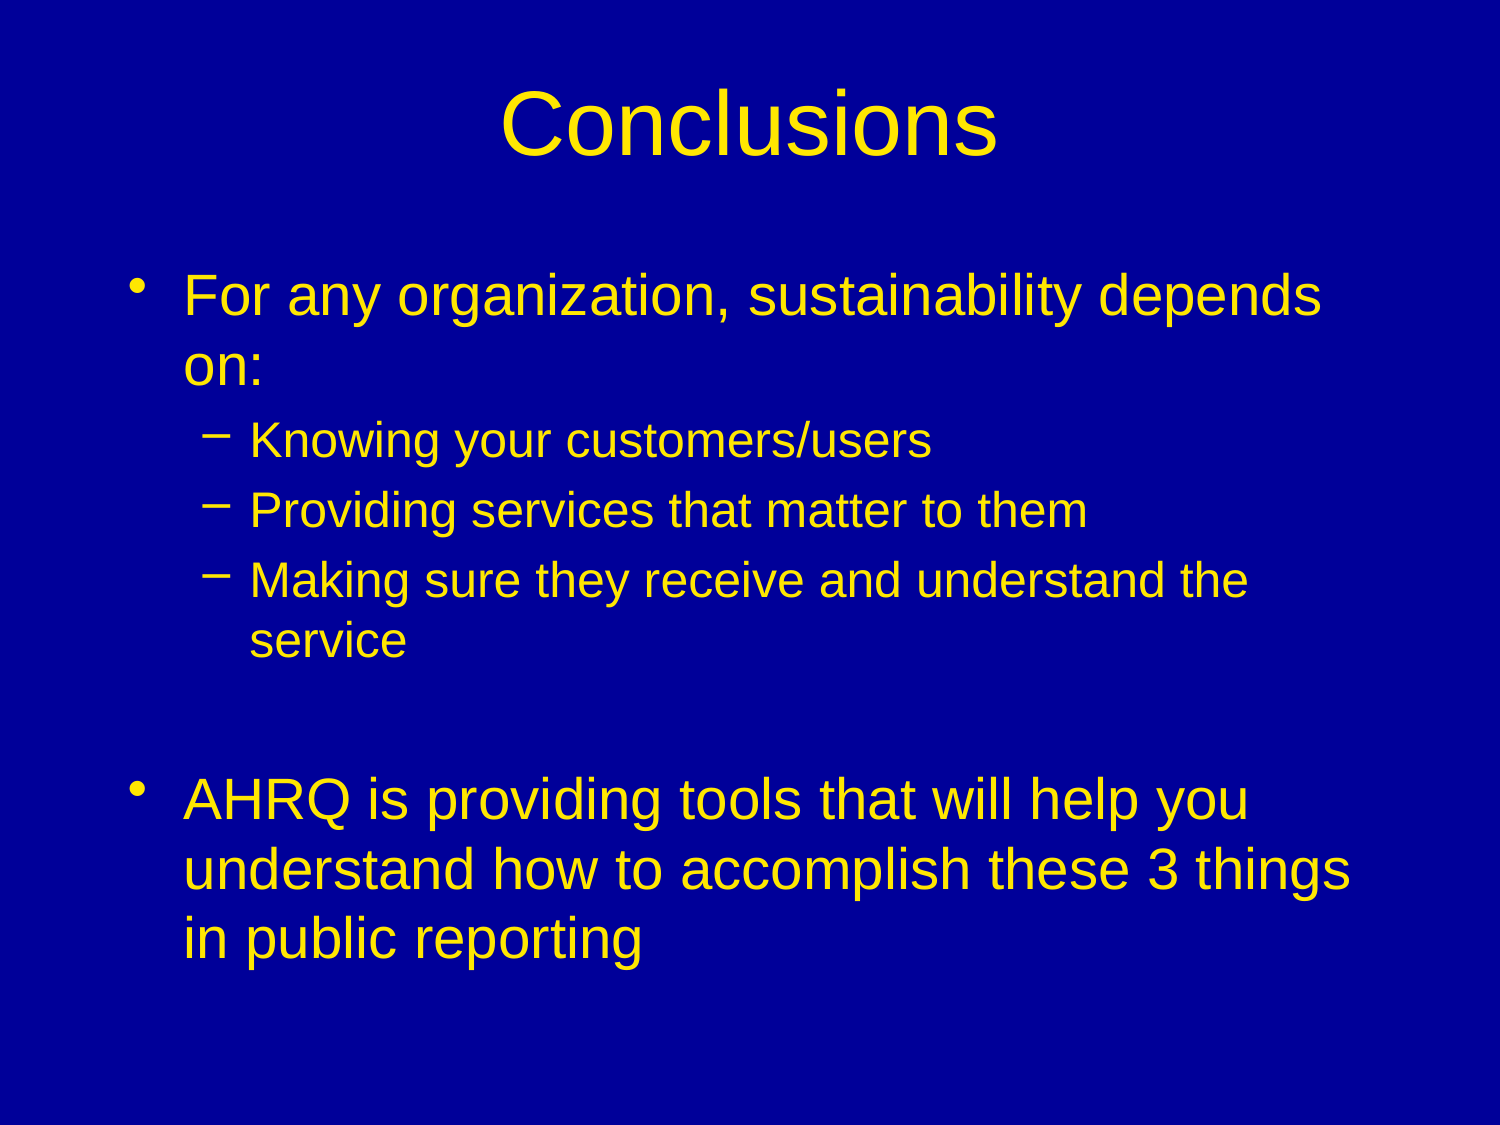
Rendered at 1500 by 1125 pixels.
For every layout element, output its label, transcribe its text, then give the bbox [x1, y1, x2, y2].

title Conclusions [112, 24, 1388, 213]
list For any organization, sustainability depends on: Knowing your customers/users Providing services that matter to them Making sure they receive and understand the service AHRQ is providing tools that will help you understand how to accomplish these 3 things in public reporting [112, 249, 1388, 926]
